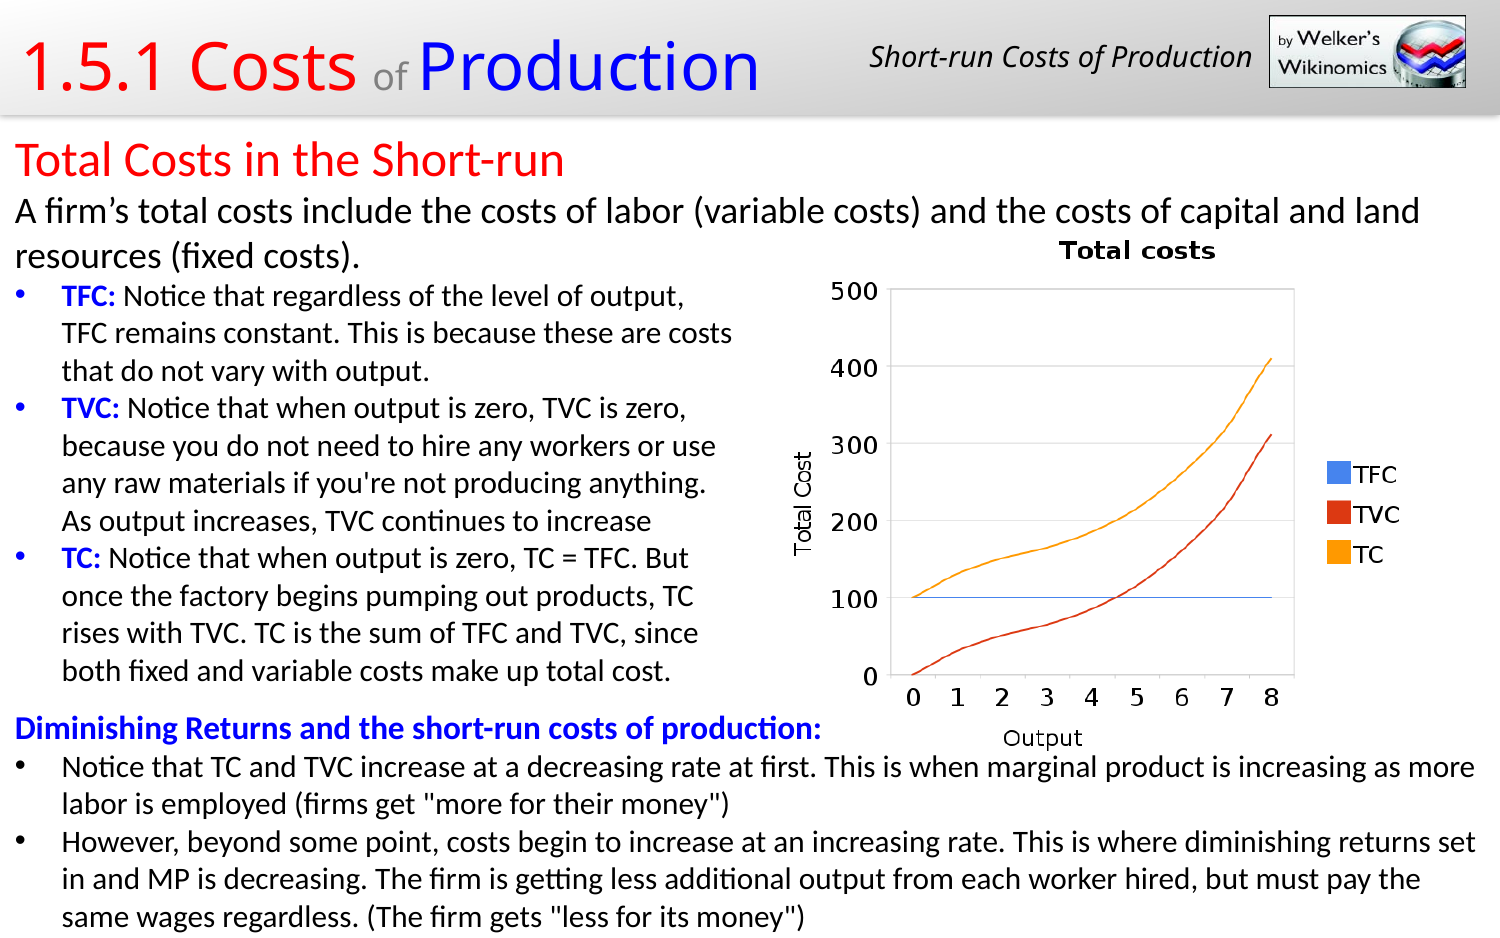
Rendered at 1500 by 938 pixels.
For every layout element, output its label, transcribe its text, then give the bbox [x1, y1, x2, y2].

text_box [0, 0, 1500, 115]
picture [774, 219, 1500, 764]
text_box Diminishing Returns and the short-run costs of production: Notice that TC and TVC increase at a decreasing rate at first. This is when marginal product is increasing as more labor is employed (firms get "more for their money") However, beyond some point, costs begin to increase at an increasing rate. This is where diminishing returns set in and MP is decreasing. The firm is getting less additional output from each worker hired, but must pay the same wages regardless. (The firm gets "less for its money") [0, 698, 1500, 938]
text_box TFC: Notice that regardless of the level of output, TFC remains constant. This is because these are costs that do not vary with output. TVC: Notice that when output is zero, TVC is zero, because you do not need to hire any workers or use any raw materials if you're not producing anything. As output increases, TVC continues to increase TC: Notice that when output is zero, TC = TFC. But once the factory begins pumping out products, TC rises with TVC. TC is the sum of TFC and TVC, since both fixed and variable costs make up total cost. [0, 267, 750, 695]
text_box Total Costs in the Short-run A firm’s total costs include the costs of labor (variable costs) and the costs of capital and land resources (fixed costs). [0, 123, 1500, 284]
